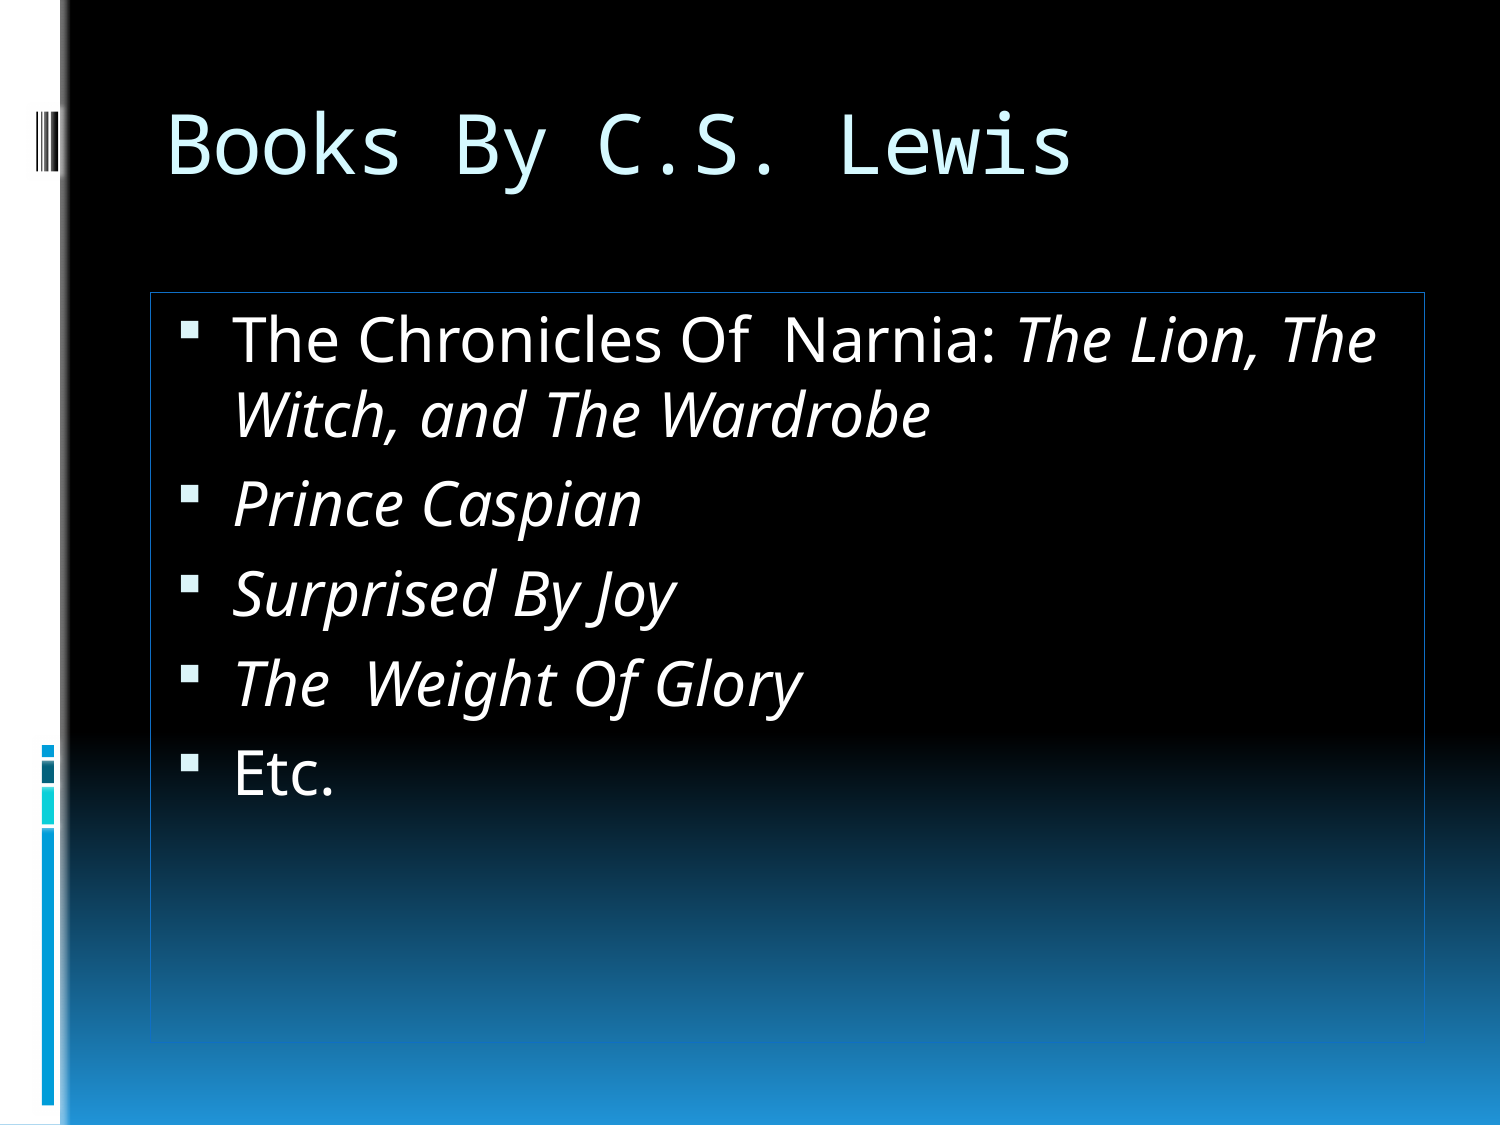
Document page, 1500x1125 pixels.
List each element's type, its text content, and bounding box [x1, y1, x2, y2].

title Books By C.S. Lewis [150, 83, 1425, 234]
list The Chronicles Of Narnia: The Lion, The Witch, and The Wardrobe Prince Caspian Surprised By Joy The Weight Of Glory Etc. [150, 292, 1425, 1043]
